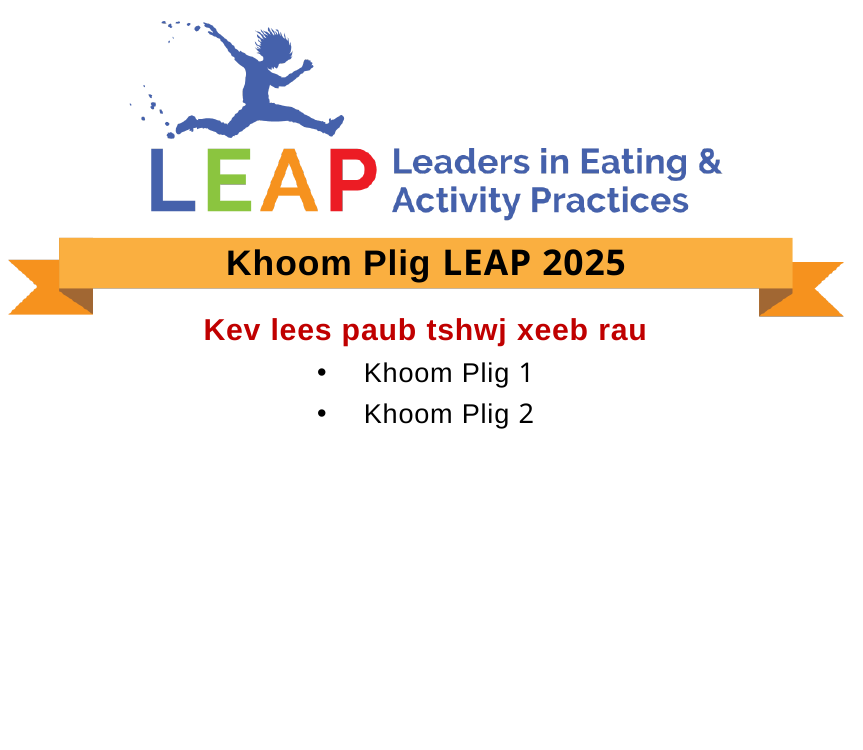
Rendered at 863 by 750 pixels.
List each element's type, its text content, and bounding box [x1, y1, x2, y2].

title Khoom Plig LEAP 2025 [60, 240, 792, 287]
picture [1, 0, 863, 338]
list Kev lees paub tshwj xeeb rau Khoom Plig 1 Khoom Plig 2 [91, 307, 760, 603]
